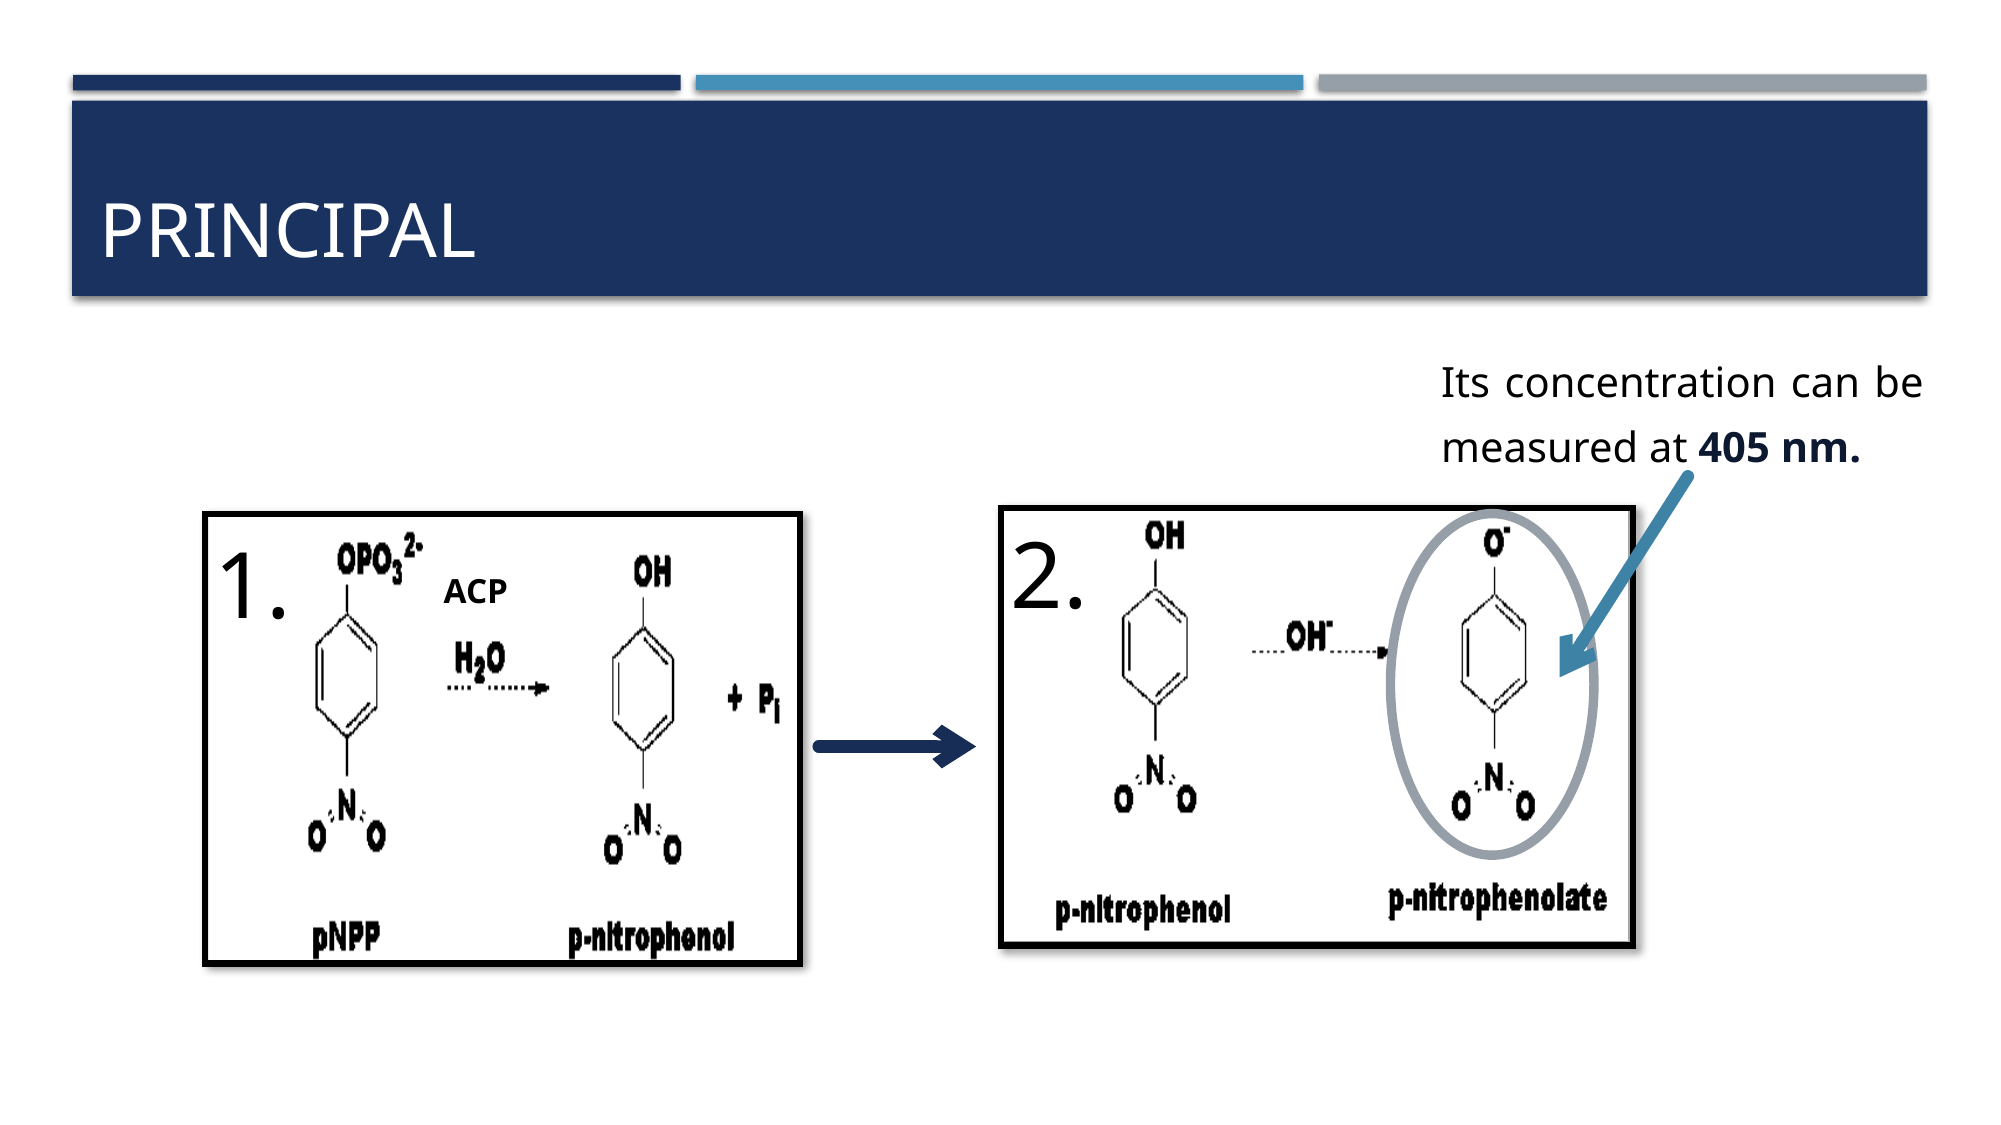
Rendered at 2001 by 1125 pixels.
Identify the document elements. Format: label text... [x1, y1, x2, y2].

text_box Its concentration can be measured at 405 nm. [1394, 333, 1971, 479]
picture [1003, 510, 1631, 943]
title Principal [84, 34, 2000, 281]
text_box 1. [199, 519, 203, 645]
text_box 2. [995, 509, 1002, 635]
list [27, 489, 1953, 1125]
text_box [1558, 475, 1689, 678]
picture [207, 516, 798, 961]
